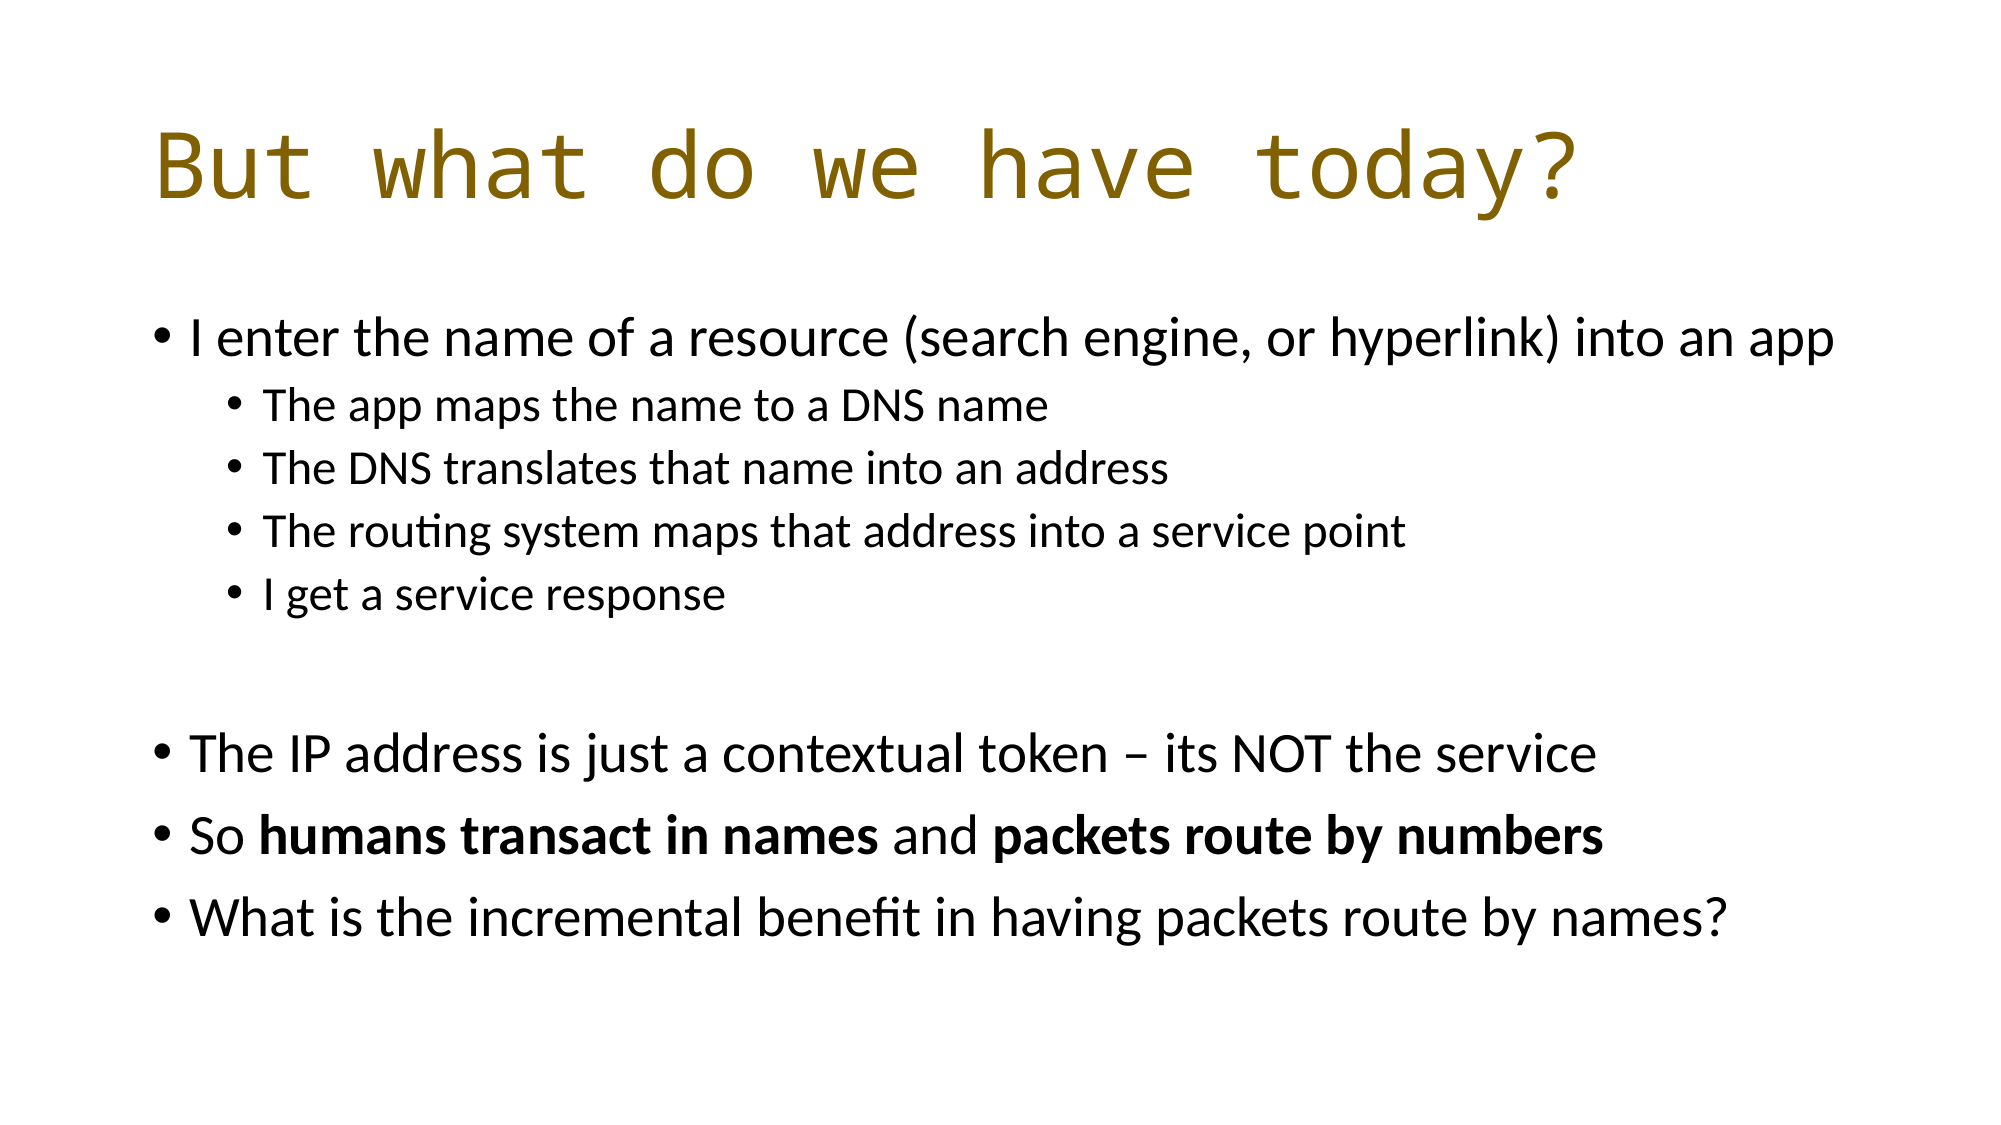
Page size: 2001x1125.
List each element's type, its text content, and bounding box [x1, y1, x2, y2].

list I enter the name of a resource (search engine, or hyperlink) into an app The app maps the name to a DNS name The DNS translates that name into an address The routing system maps that address into a service point I get a service response The IP address is just a contextual token – its NOT the service So humans transact in names and packets route by numbers What is the incremental benefit in having packets route by names? [137, 299, 1863, 1014]
title But what do we have today? [137, 59, 1863, 278]
